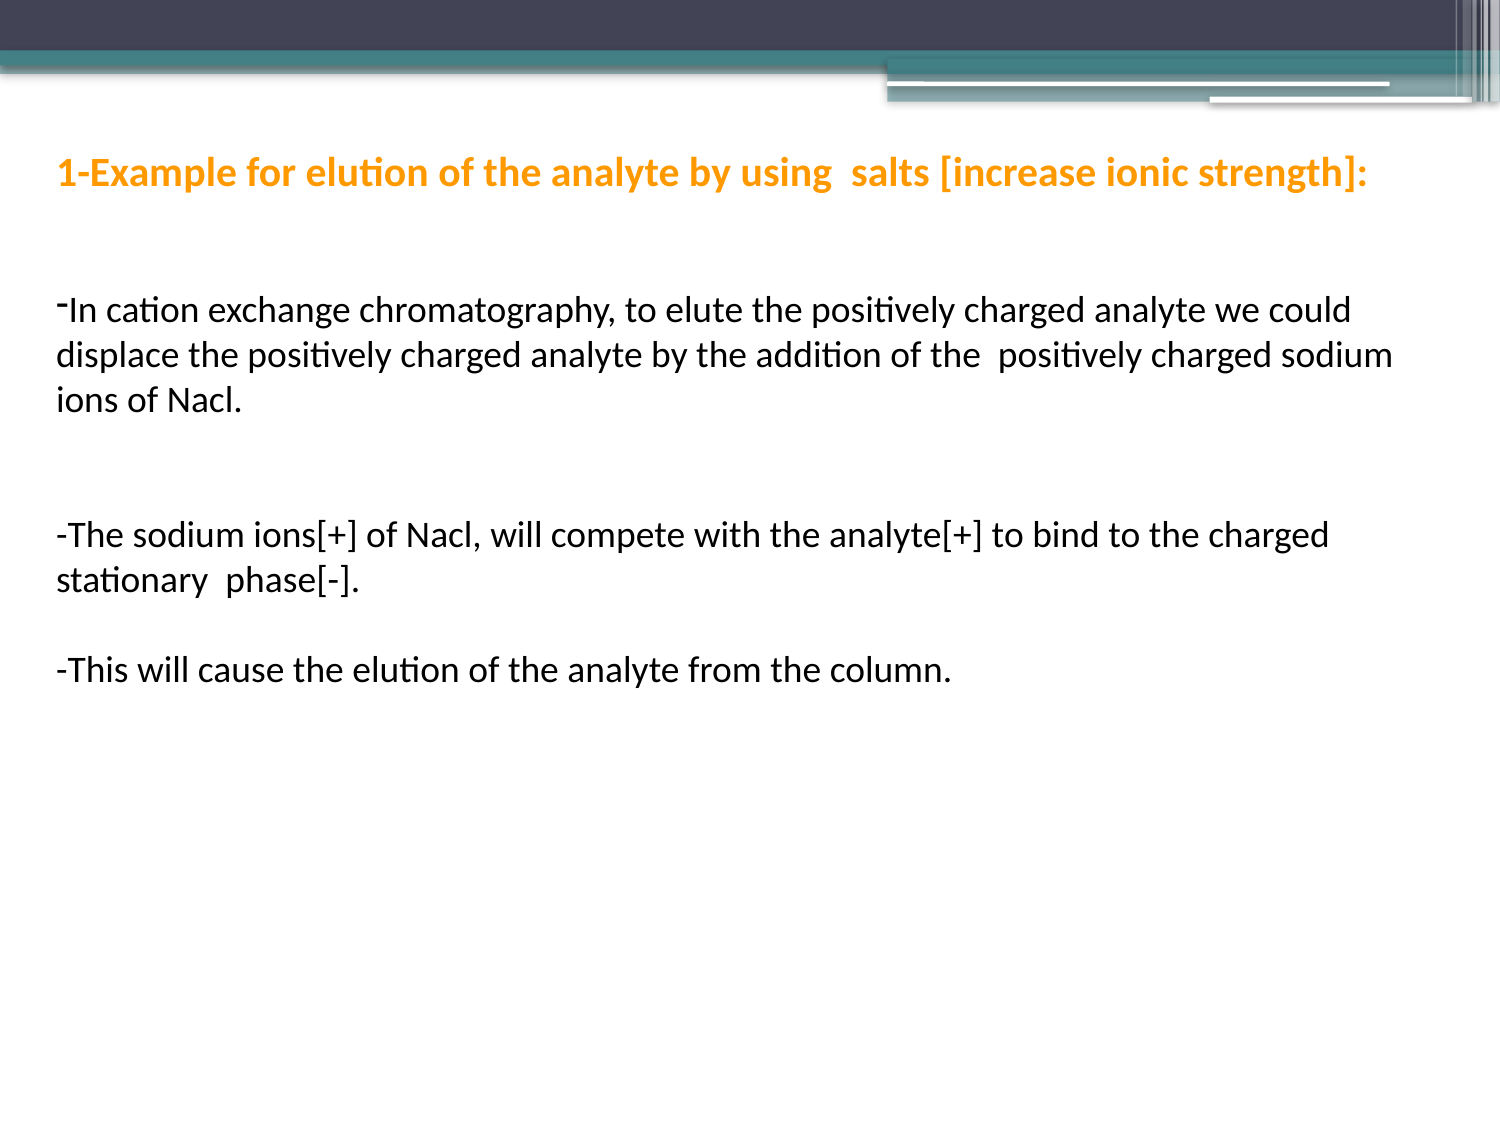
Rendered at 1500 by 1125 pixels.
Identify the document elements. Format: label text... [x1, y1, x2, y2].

text_box 1-Example for elution of the analyte by using salts [increase ionic strength]: In cation exchange chromatography, to elute the positively charged analyte we could displace the positively charged analyte by the addition of the positively charged sodium ions of Nacl. -The sodium ions[+] of Nacl, will compete with the analyte[+] to bind to the charged stationary phase[-]. -This will cause the elution of the analyte from the column. [41, 137, 1436, 1102]
